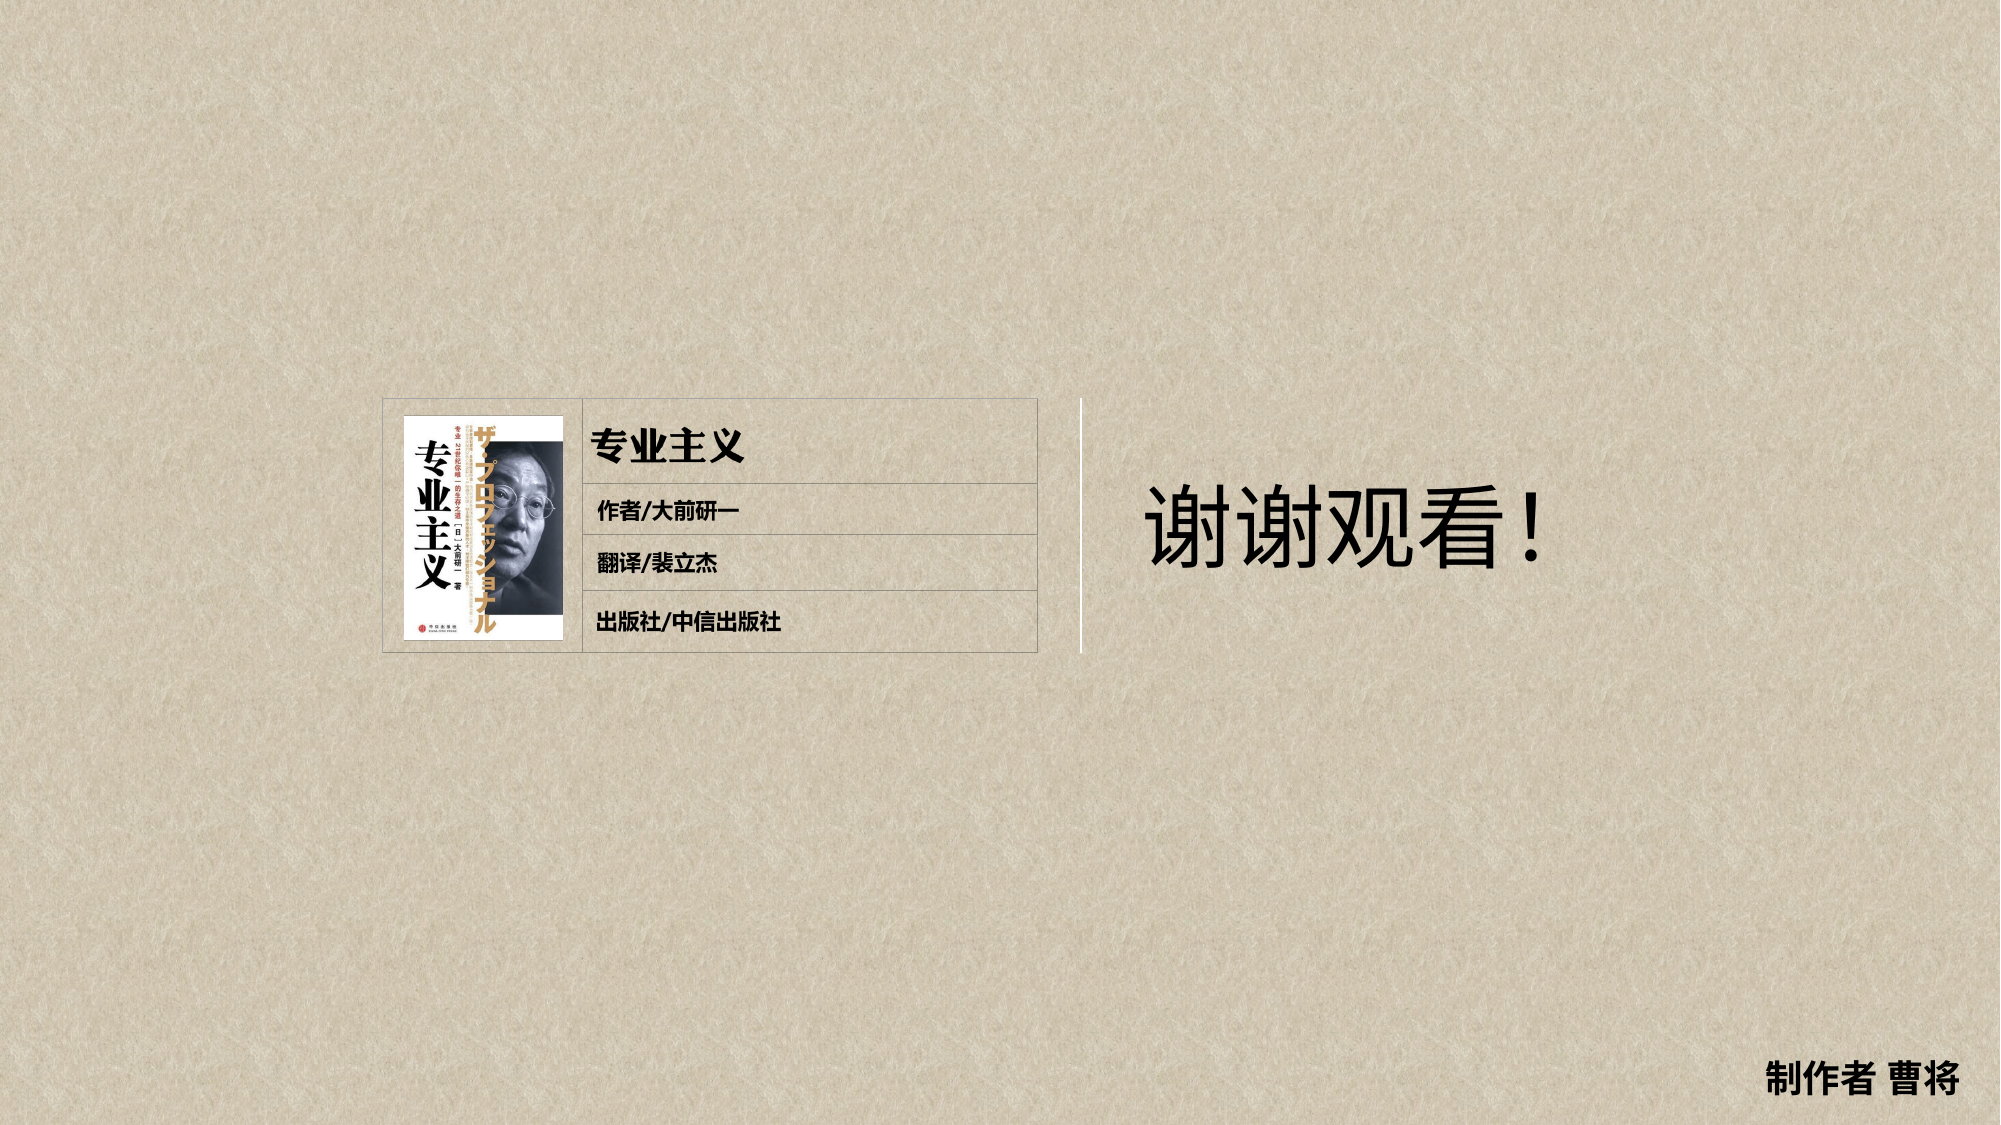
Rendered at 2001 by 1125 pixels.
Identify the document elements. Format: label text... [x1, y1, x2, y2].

text_box 制作者 曹将 [1750, 1047, 1977, 1108]
picture [0, 0, 2000, 1125]
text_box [382, 398, 1618, 653]
